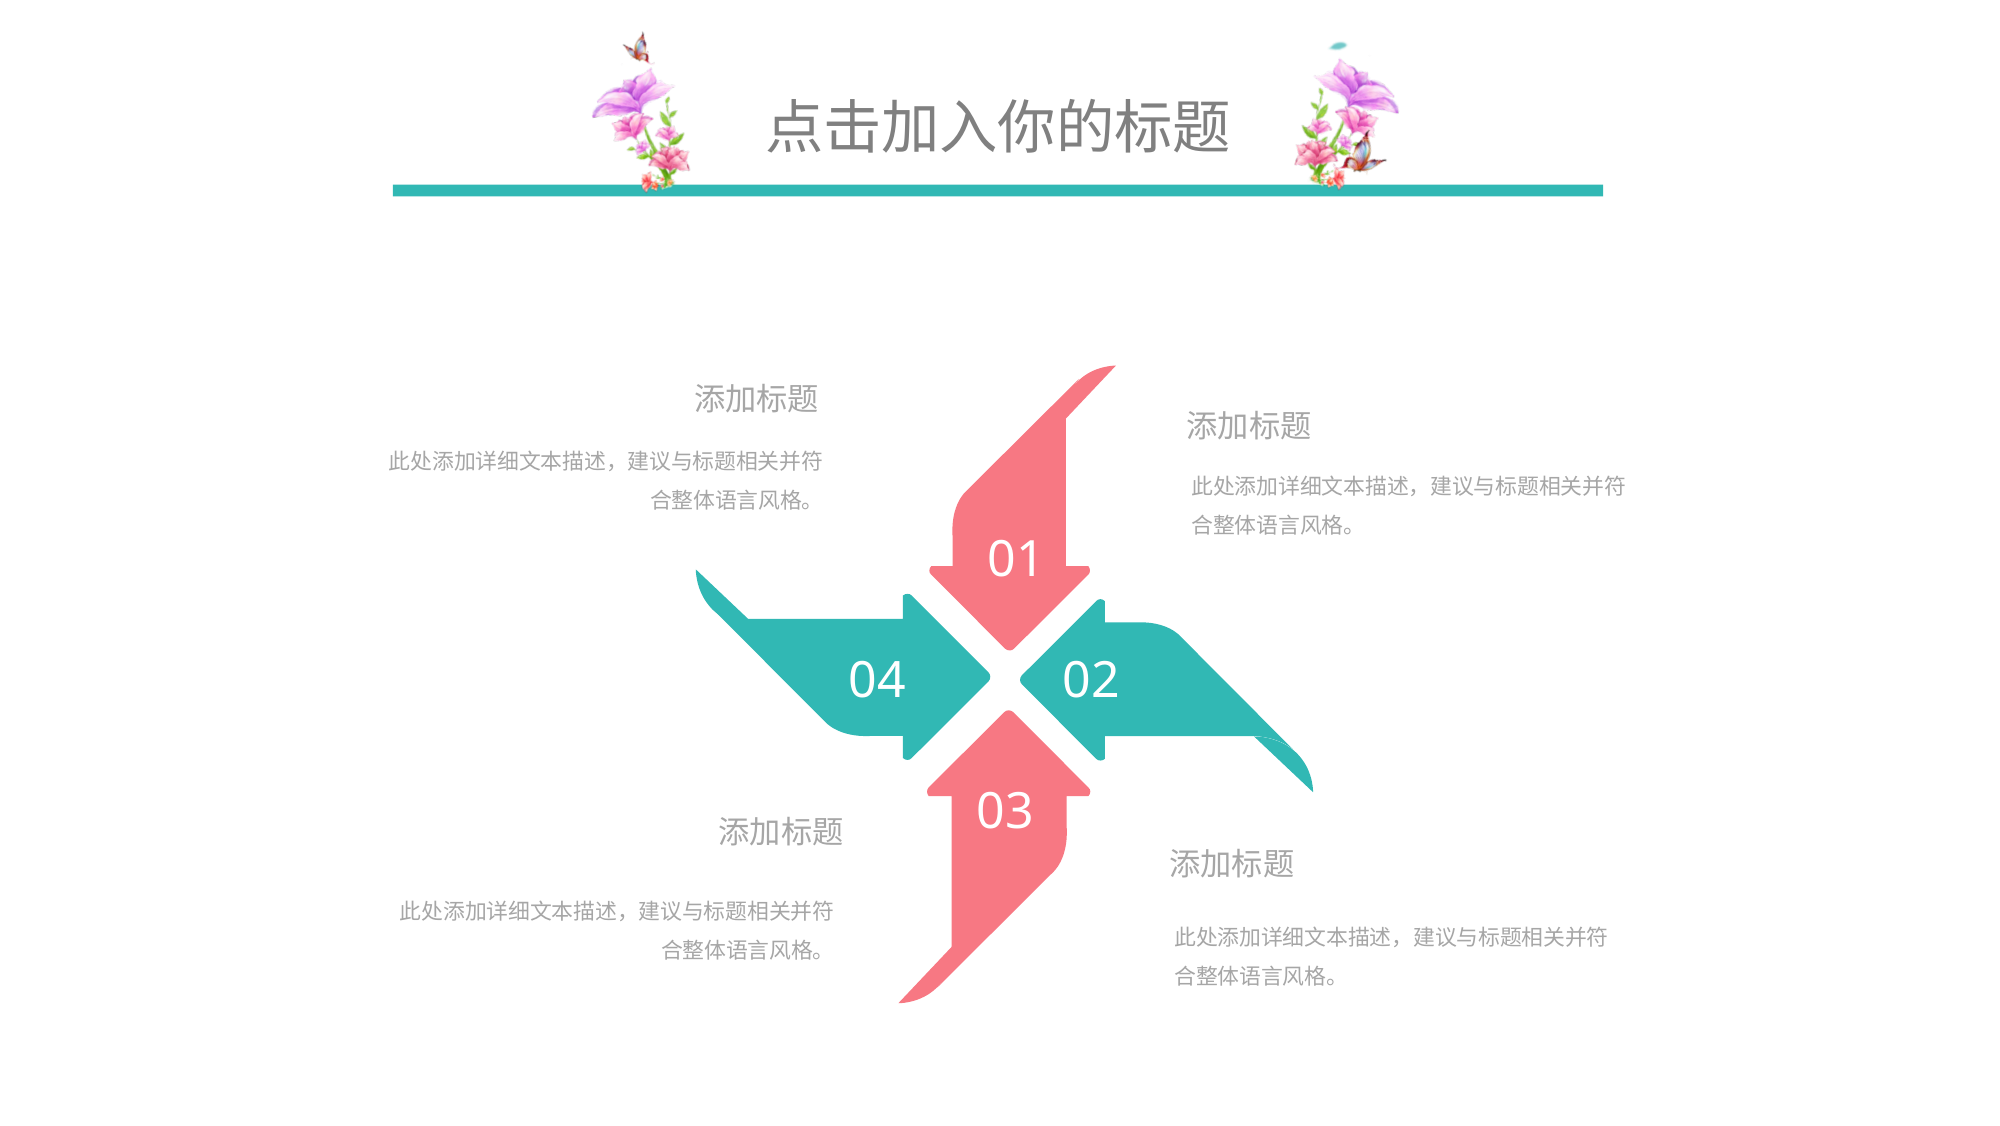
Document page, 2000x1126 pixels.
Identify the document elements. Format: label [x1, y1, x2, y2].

picture [1300, 29, 1417, 208]
text_box [357, 331, 1655, 1025]
text_box [392, 89, 586, 197]
picture [571, 20, 701, 208]
text_box [1399, 89, 1604, 197]
text_box [701, 89, 1300, 197]
